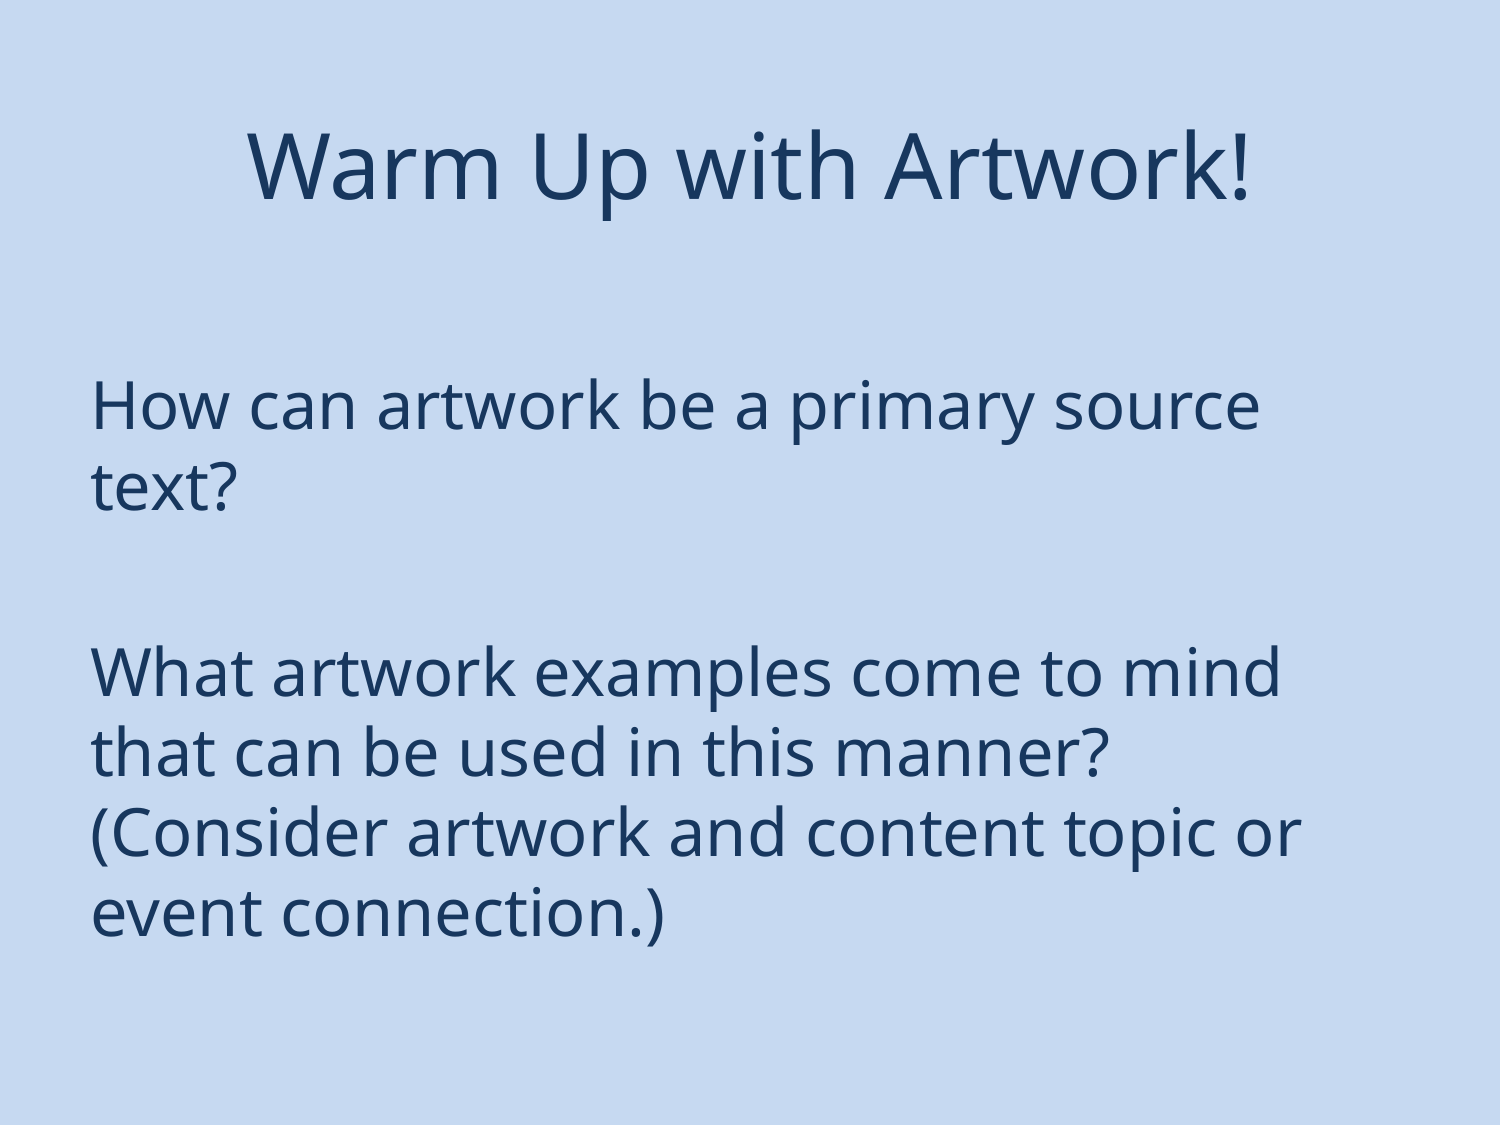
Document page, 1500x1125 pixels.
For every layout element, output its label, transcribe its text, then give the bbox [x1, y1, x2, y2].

list How can artwork be a primary source text? What artwork examples come to mind that can be used in this manner? (Consider artwork and content topic or event connection.) [75, 262, 1425, 1005]
title Warm Up with Artwork! [75, 87, 1425, 262]
